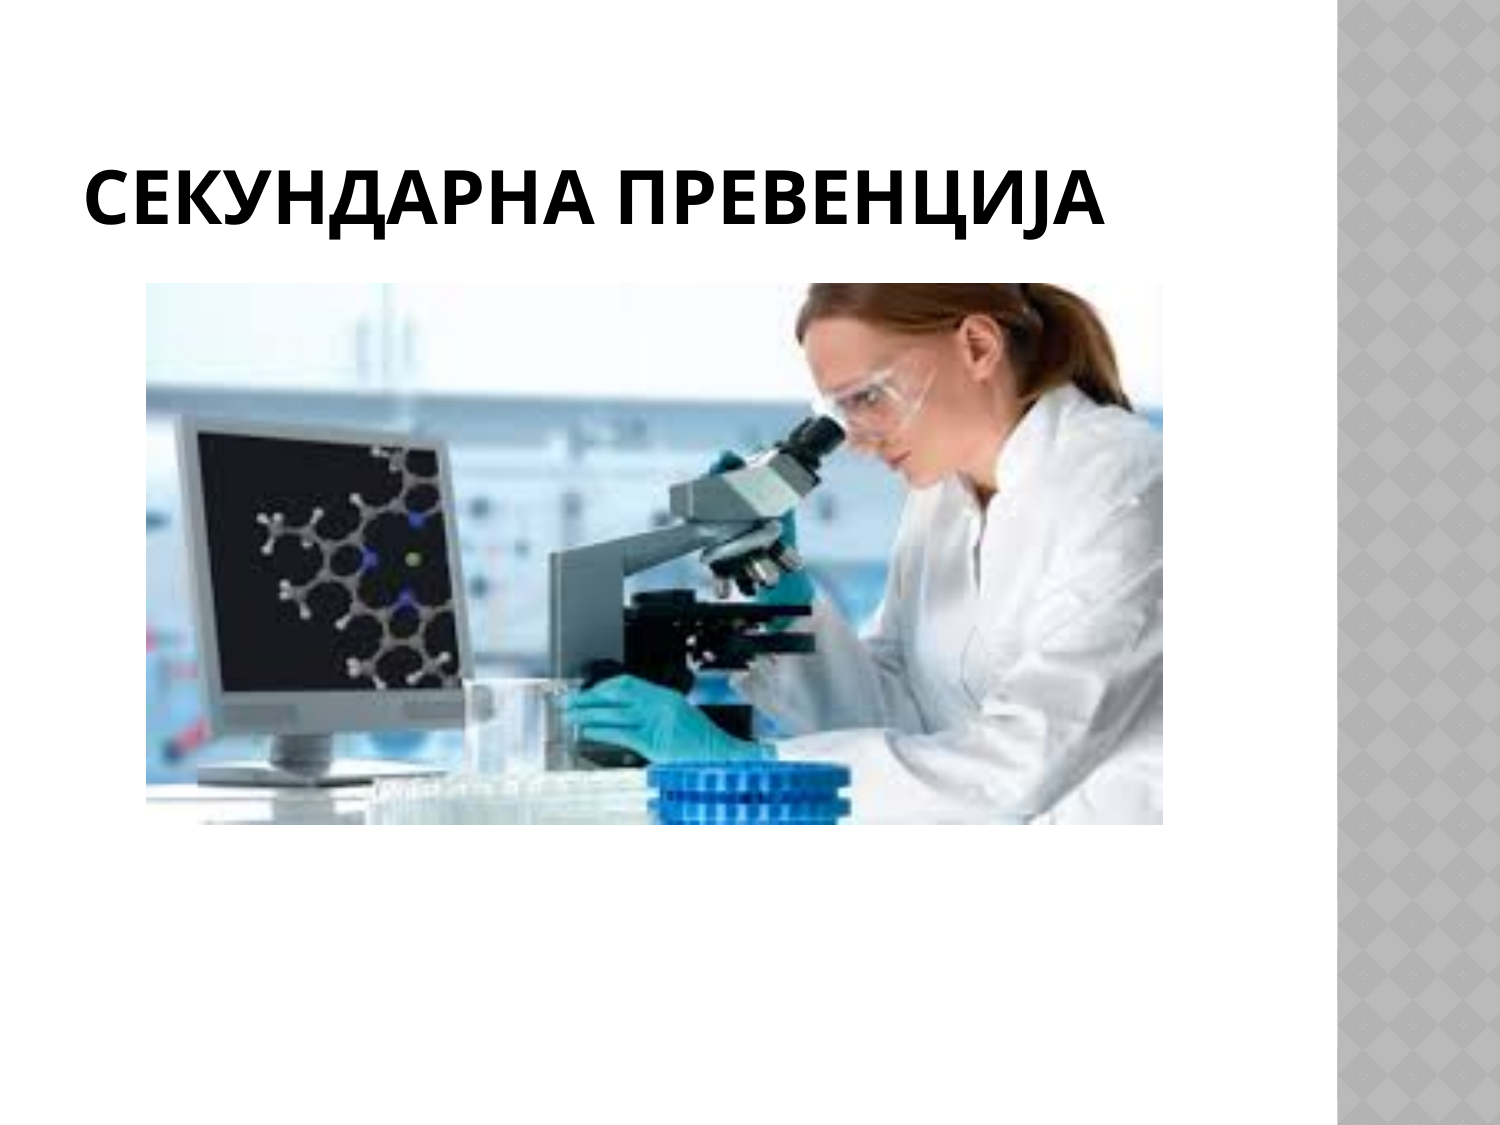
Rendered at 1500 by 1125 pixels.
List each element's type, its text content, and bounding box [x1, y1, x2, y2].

title Секундарна превенција [75, 52, 1263, 240]
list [145, 283, 1163, 826]
